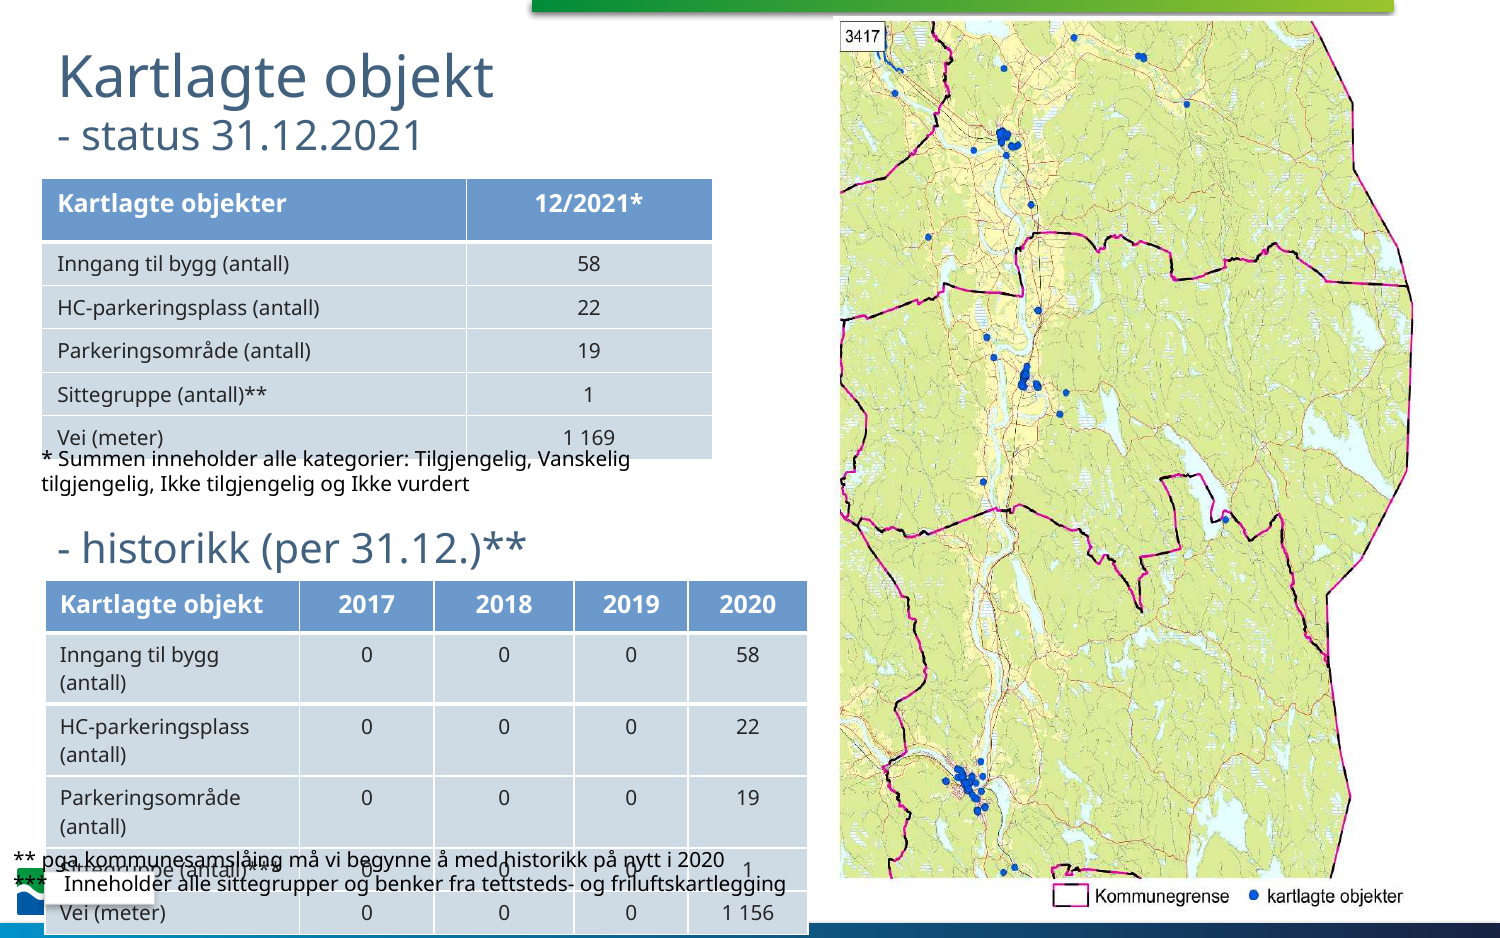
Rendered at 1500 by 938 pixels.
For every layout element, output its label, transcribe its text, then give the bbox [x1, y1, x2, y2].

table_header 2020 [689, 581, 807, 631]
table_cell 1 [802, 849, 807, 890]
text_box - historikk (per 31.12.)** [42, 496, 828, 580]
table_cell 1 169 [467, 416, 712, 459]
table_cell Vei (meter) [42, 416, 466, 438]
table_cell Inngang til bygg (antall) [46, 635, 299, 702]
table_header 2017 [300, 581, 433, 631]
table_cell Parkeringsområde (antall) [42, 329, 466, 372]
table_cell 0 [435, 706, 573, 775]
text_box ** pga kommunesamslåing må vi begynne å med historikk på nytt i 2020 *** Inneholder alle sittegrupper og benker fra tettsteds- og friluftskartlegging [0, 838, 802, 904]
table_cell Parkeringsområde (antall) [46, 777, 299, 838]
table_cell Vei (meter) [46, 904, 299, 934]
picture [833, 16, 1419, 913]
table_header Kartlagte objekt [46, 581, 299, 631]
table_cell 0 [435, 777, 573, 838]
table_cell 1 [467, 373, 712, 415]
table_header Kartlagte objekter [42, 179, 466, 240]
table_cell 0 [435, 635, 573, 702]
table_cell 19 [689, 777, 807, 847]
table_cell HC-parkeringsplass (antall) [42, 286, 466, 328]
table_cell 1 156 [689, 892, 807, 934]
table_cell 0 [575, 777, 687, 838]
table_cell HC-parkeringsplass (antall) [46, 706, 299, 775]
table_cell 19 [467, 329, 712, 372]
table_cell 0 [575, 904, 687, 934]
table_cell 0 [300, 706, 433, 775]
table_cell Inngang til bygg (antall) [42, 244, 466, 285]
table_cell 0 [300, 635, 433, 702]
table_cell 0 [575, 706, 687, 775]
table_header 2018 [435, 581, 573, 631]
table_cell Sittegruppe (antall)** [42, 373, 466, 415]
table_cell 58 [689, 635, 807, 702]
table_cell 22 [467, 286, 712, 328]
table_cell 22 [689, 706, 807, 775]
table_cell 0 [435, 904, 573, 934]
table_header 12/2021* [467, 179, 712, 240]
table_cell 0 [300, 904, 433, 934]
table_cell 0 [300, 777, 433, 838]
table_header 2019 [575, 581, 687, 631]
table_cell 58 [467, 244, 712, 285]
text_box * Summen inneholder alle kategorier: Tilgjengelig, Vanskelig tilgjengelig, Ikke tilgjengelig og Ikke vurdert [26, 438, 711, 504]
text_box Kartlagte objekt - status 31.12.2021 [42, 24, 828, 167]
table_cell 0 [575, 635, 687, 702]
